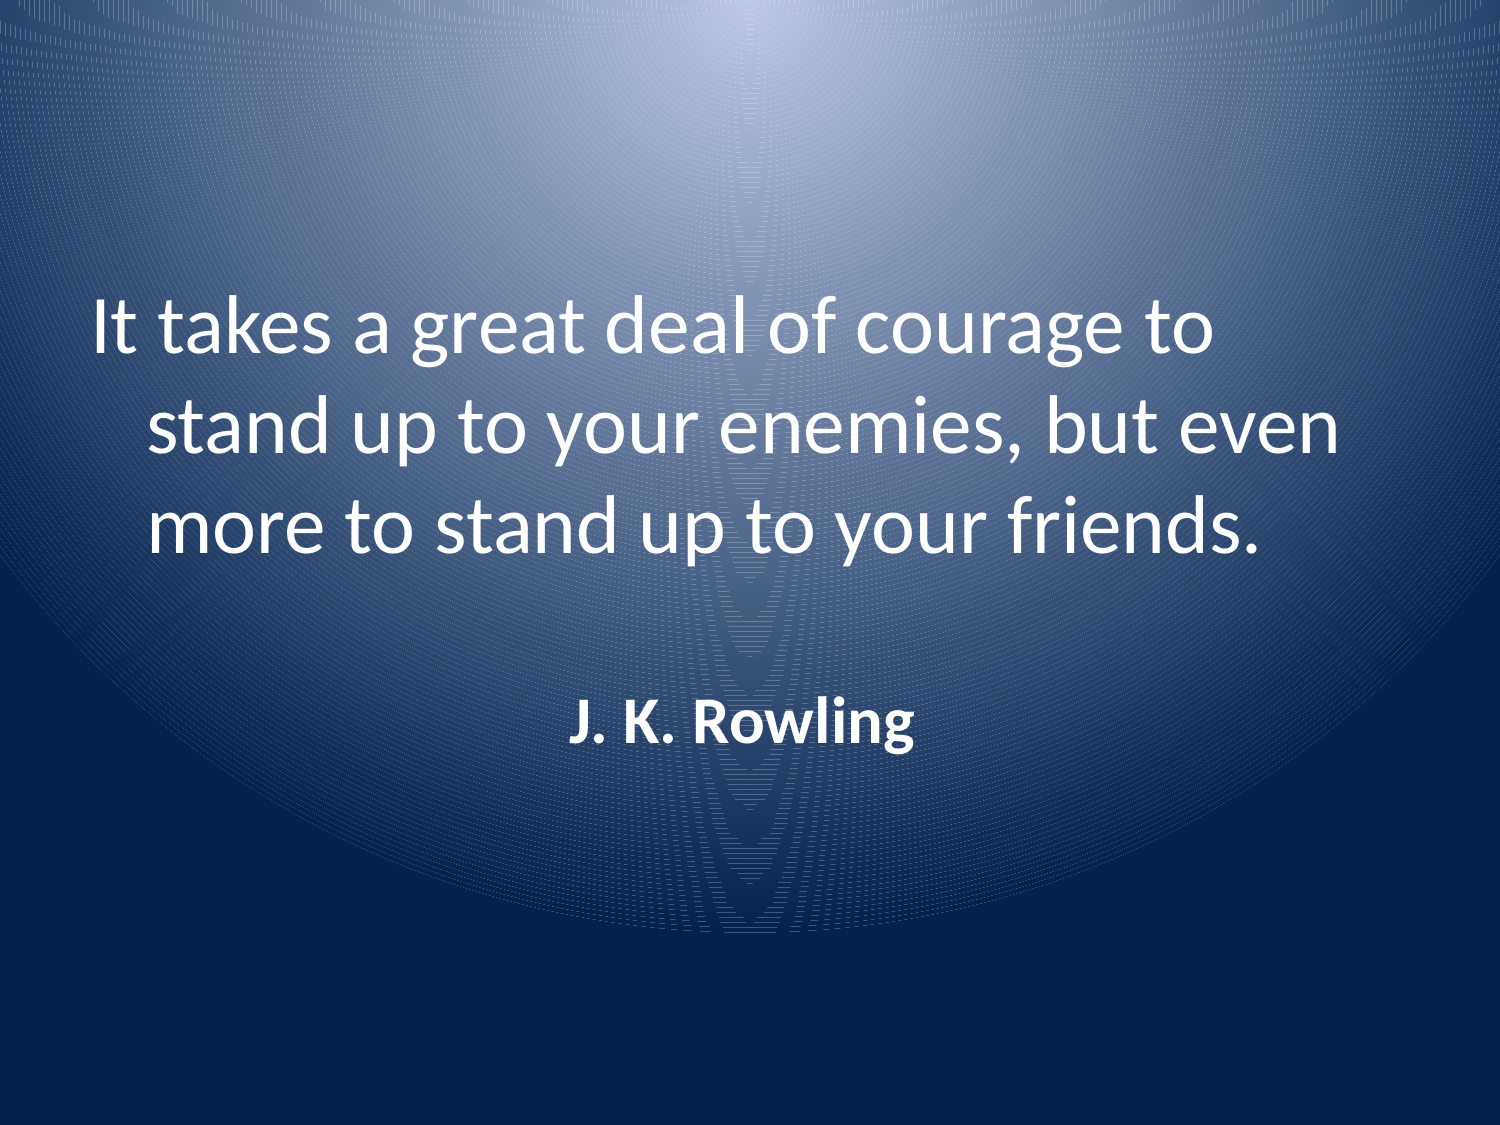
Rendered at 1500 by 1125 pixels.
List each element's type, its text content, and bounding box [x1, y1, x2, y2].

list It takes a great deal of courage to stand up to your enemies, but even more to stand up to your friends. J. K. Rowling [75, 262, 1425, 1005]
